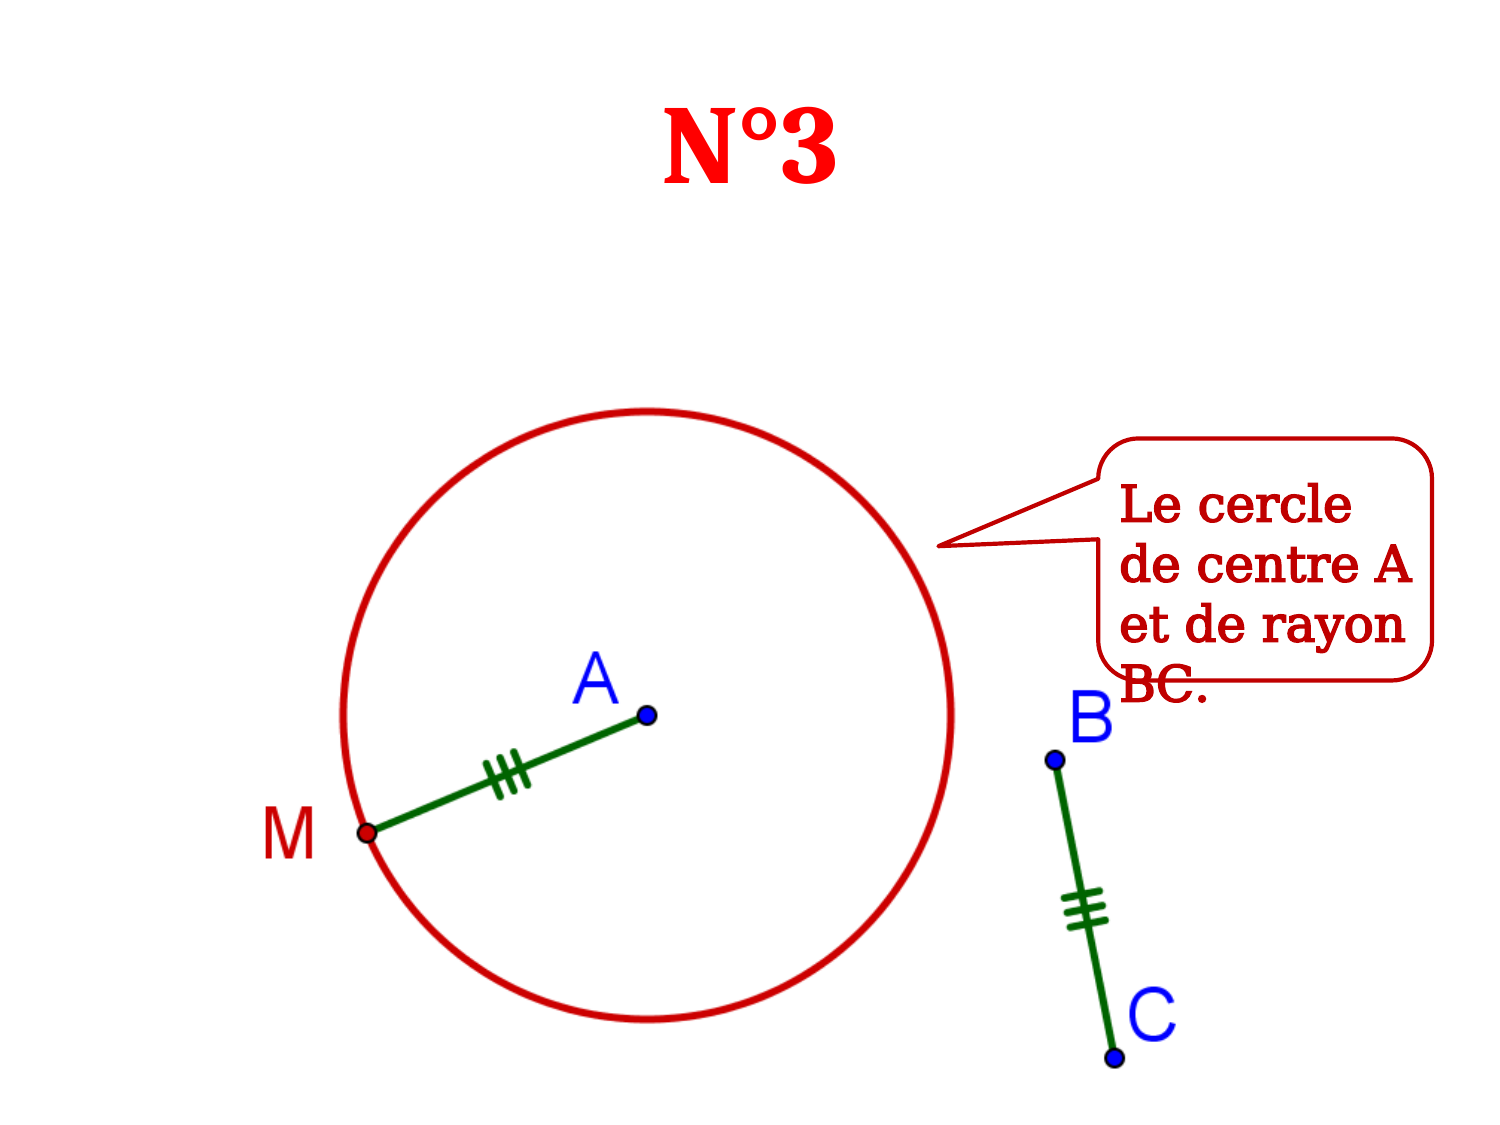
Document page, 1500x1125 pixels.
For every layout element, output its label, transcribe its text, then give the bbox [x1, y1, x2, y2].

text_box Le cercle de centre A et de rayon BC. [1375, 463, 1439, 719]
picture [129, 388, 1394, 1125]
text_box N°3 [0, 63, 1500, 214]
text_box [1375, 436, 1432, 463]
